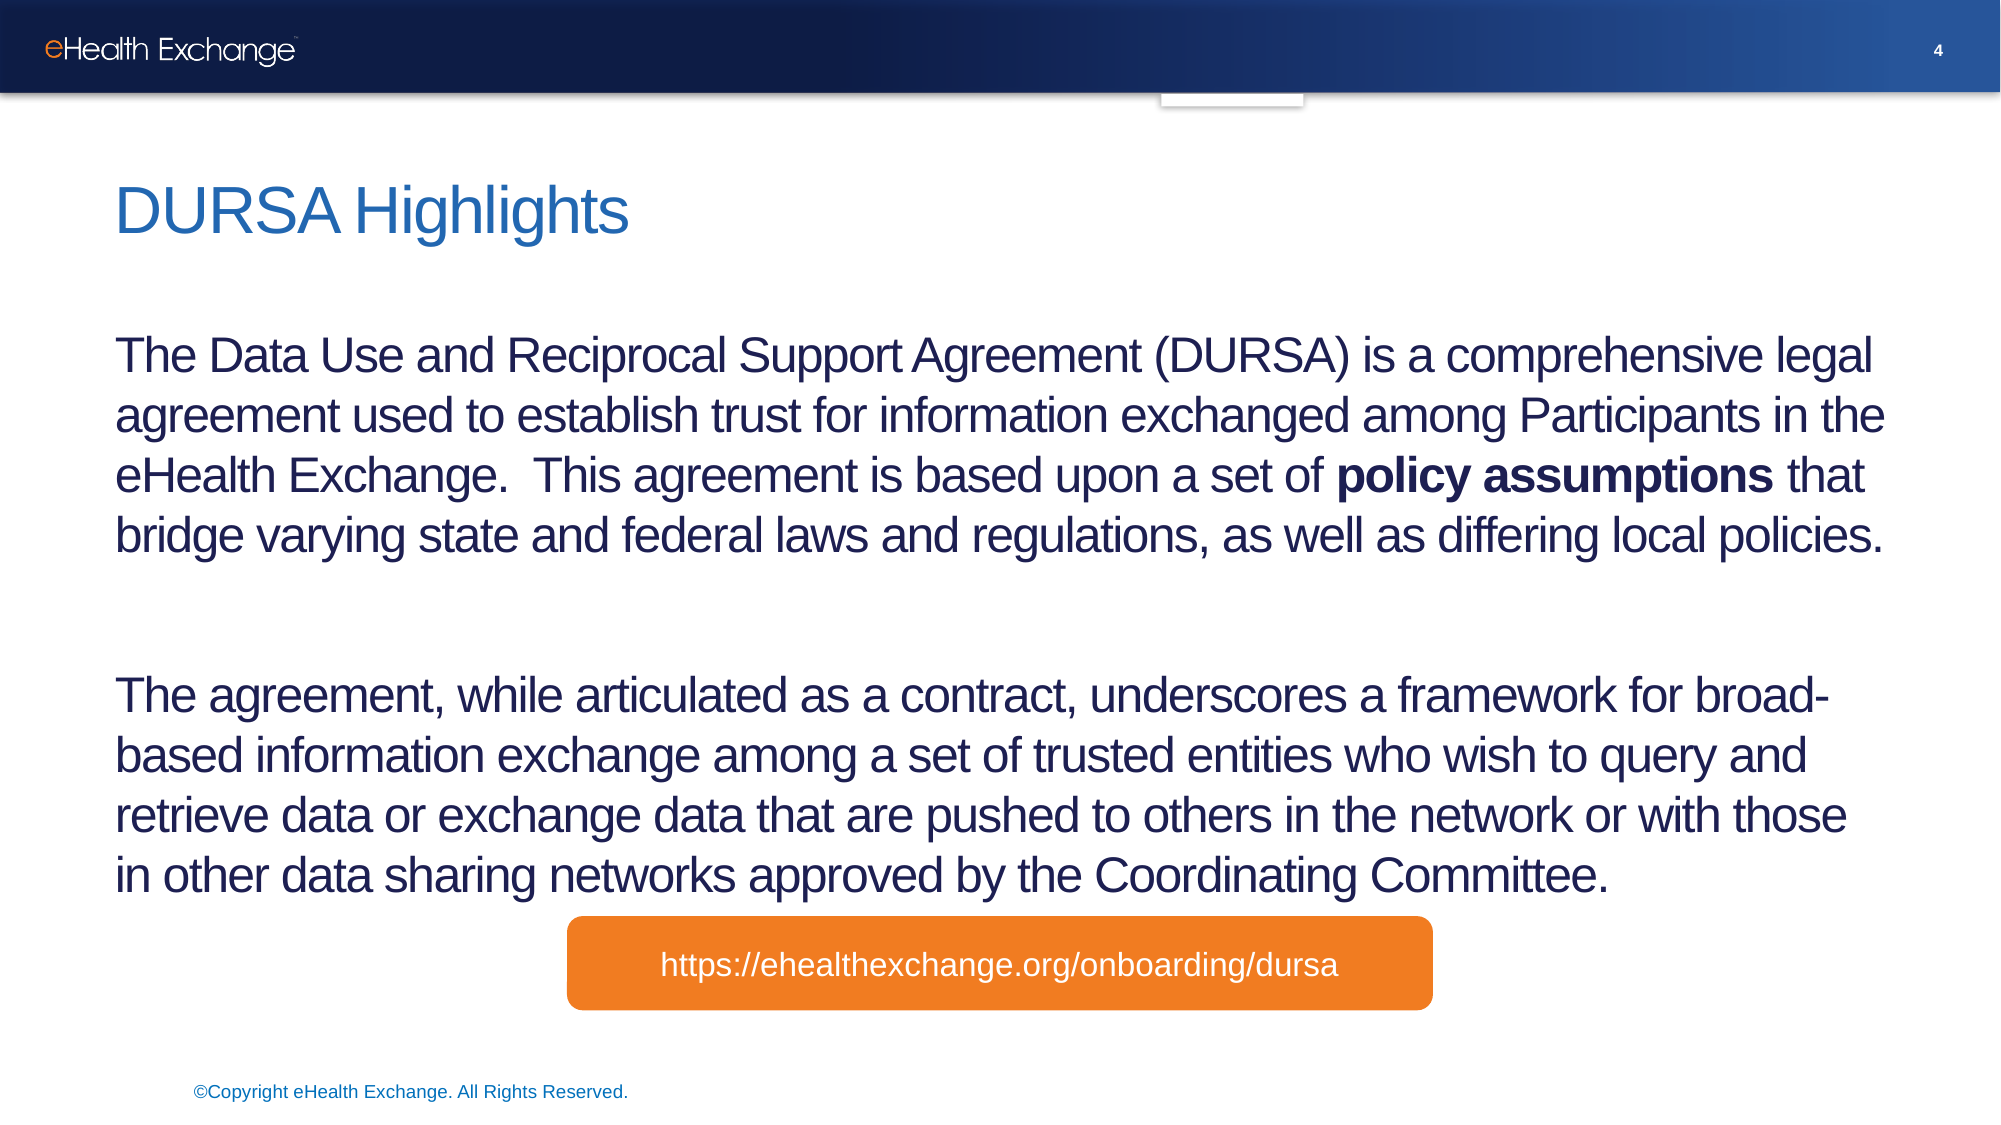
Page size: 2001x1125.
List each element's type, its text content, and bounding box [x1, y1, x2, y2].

slide_number 4 [1891, 32, 1958, 93]
text_box https://ehealthexchange.org/onboarding/dursa [564, 913, 1436, 1013]
title DURSA Highlights [99, 159, 1900, 305]
picture [15, 21, 316, 82]
footer ©Copyright eHealth Exchange. All Rights Reserved. [178, 1057, 978, 1125]
list The Data Use and Reciprocal Support Agreement (DURSA) is a comprehensive legal agreement used to establish trust for information exchanged among Participants in the eHealth Exchange. This agreement is based upon a set of policy assumptions that bridge varying state and federal laws and regulations, as well as differing local policies. The agreement, while articulated as a contract, underscores a framework for broad-based information exchange among a set of trusted entities who wish to query and retrieve data or exchange data that are pushed to others in the network or with those in other data sharing networks approved by the Coordinating Committee. [99, 315, 1900, 815]
